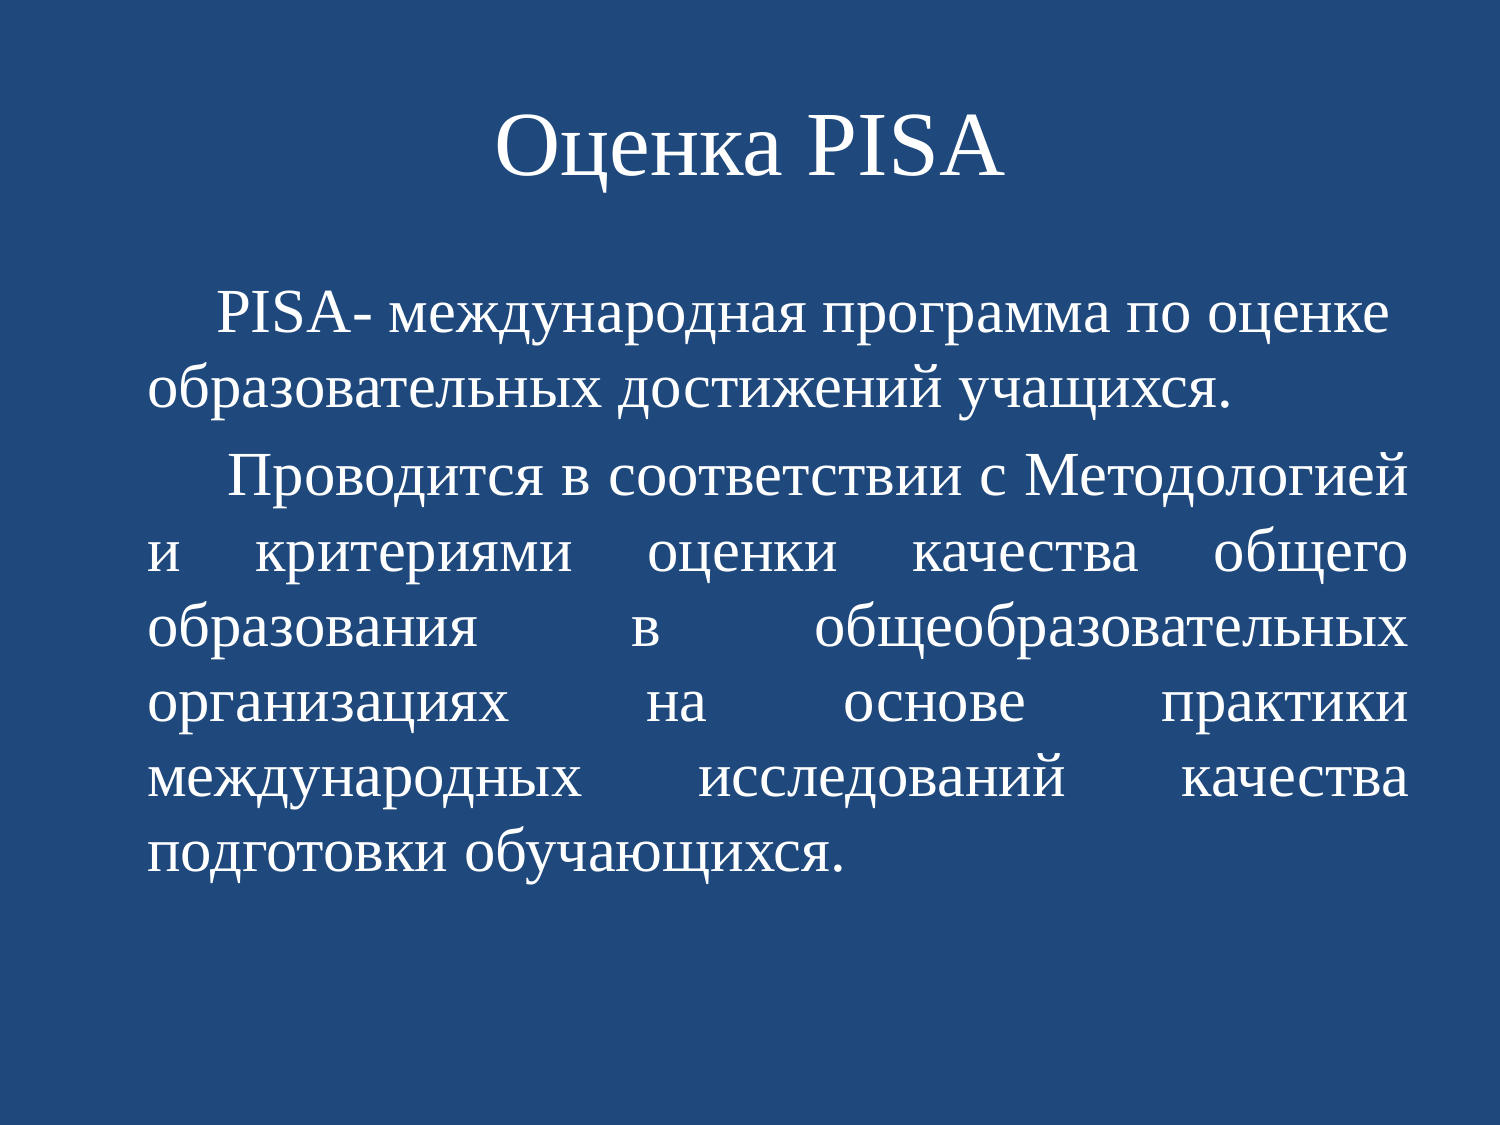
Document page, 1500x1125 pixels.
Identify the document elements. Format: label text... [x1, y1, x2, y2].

title Оценка PISA [75, 45, 1425, 233]
list PISA- международная программа по оценке образовательных достижений учащихся. Проводится в соответствии с Методологией и критериями оценки качества общего образования в общеобразовательных организациях на основе практики международных исследований качества подготовки обучающихся. [75, 262, 1425, 1005]
